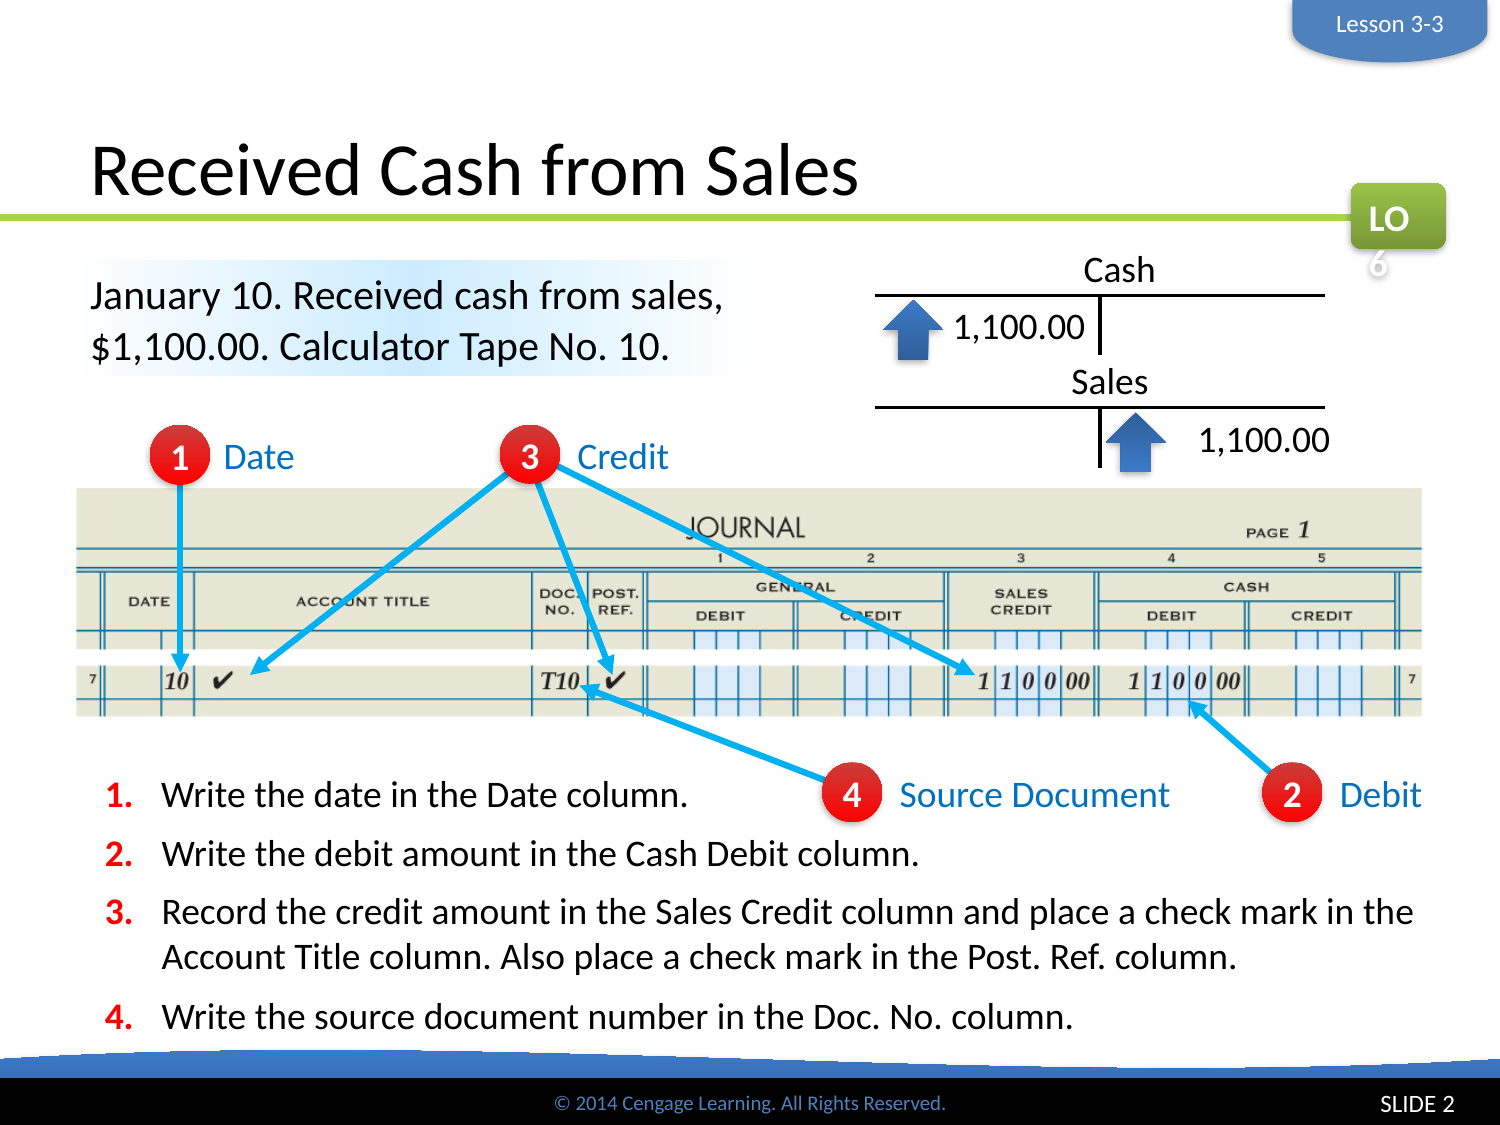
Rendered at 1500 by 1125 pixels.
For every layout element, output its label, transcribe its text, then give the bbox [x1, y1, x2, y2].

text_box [874, 349, 1346, 469]
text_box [874, 237, 1356, 356]
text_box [249, 424, 976, 676]
text_box 1. Write the date in the Date column. [89, 762, 574, 823]
picture [74, 487, 586, 720]
text_box 4. Write the source document number in the Doc. No. column. [89, 984, 1440, 1045]
text_box LO6 [1350, 183, 1446, 250]
text_box 3. Record the credit amount in the Sales Credit column and place a check mark in the Account Title column. Also place a check mark in the Post. Ref. column. [89, 880, 1440, 984]
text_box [579, 685, 1223, 824]
picture [589, 487, 1426, 699]
text_box January 10. Received cash from sales, $1,100.00. Calculator Tape No. 10. [74, 260, 750, 376]
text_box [1292, 0, 1488, 63]
slide_number SLIDE 2 [1170, 1080, 1470, 1125]
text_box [149, 424, 248, 673]
title Received Cash from Sales [75, 29, 1350, 218]
text_box 2. Write the debit amount in the Cash Debit column. [89, 823, 1440, 880]
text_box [1226, 699, 1463, 824]
